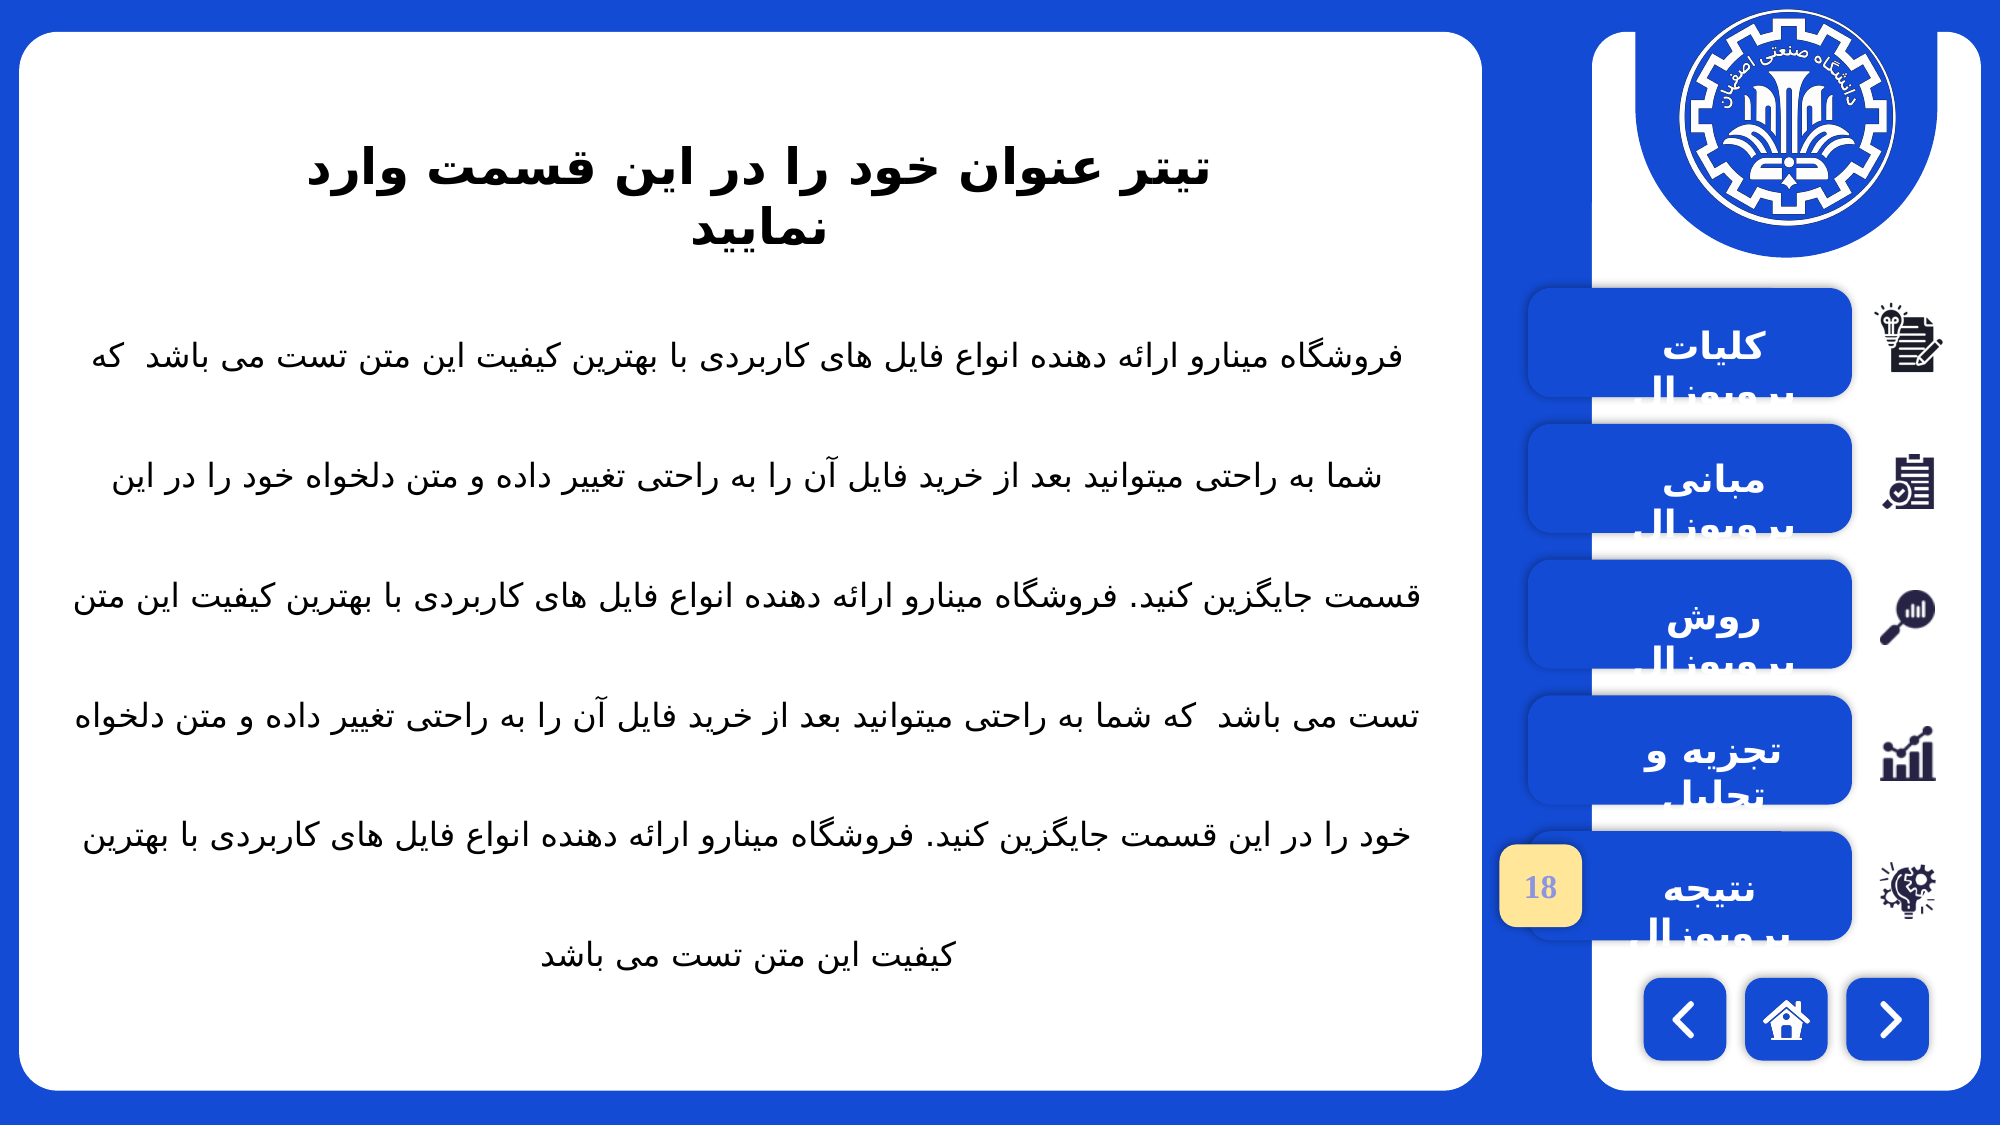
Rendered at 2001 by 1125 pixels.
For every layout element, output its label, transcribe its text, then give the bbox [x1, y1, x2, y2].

text_box مبانی پروپوزال [1571, 448, 1857, 553]
text_box روش پروپوزال [1571, 584, 1857, 689]
picture [1655, 989, 1716, 1050]
picture [1879, 862, 1936, 919]
picture [1880, 590, 1935, 645]
slide_number 18 [1499, 854, 1583, 915]
text_box فروشگاه مینارو ارائه دهنده انواع فایل های کاربردی با بهترین کیفیت این متن تست می باشد که شما به راحتی میتوانید بعد از خرید فایل آن را به راحتی تغییر داده و متن دلخواه خود را در این قسمت جایگزین کنید. فروشگاه مینارو ارائه دهنده انواع فایل های کاربردی با بهترین کیفیت این متن تست می باشد که شما به راحتی میتوانید بعد از خرید فایل آن را به راحتی تغییر داده و متن دلخواه خود را در این قسمت جایگزین کنید. فروشگاه مینارو ارائه دهنده انواع فایل های کاربردی با بهترین کیفیت این متن تست می باشد [52, 247, 1445, 981]
picture [1880, 726, 1936, 782]
picture [1679, 9, 1896, 226]
text_box نتیجه پروپوزال [1567, 856, 1853, 962]
picture [1880, 454, 1935, 509]
picture [1859, 989, 1920, 1050]
text_box تجزیه و تحلیل [1571, 718, 1857, 824]
text_box تیتر عنوان خود را در این قسمت وارد نمایید [291, 127, 1229, 247]
text_box کلیات پروپوزال [1571, 314, 1857, 420]
picture [1872, 301, 1944, 373]
picture [1763, 1000, 1810, 1040]
